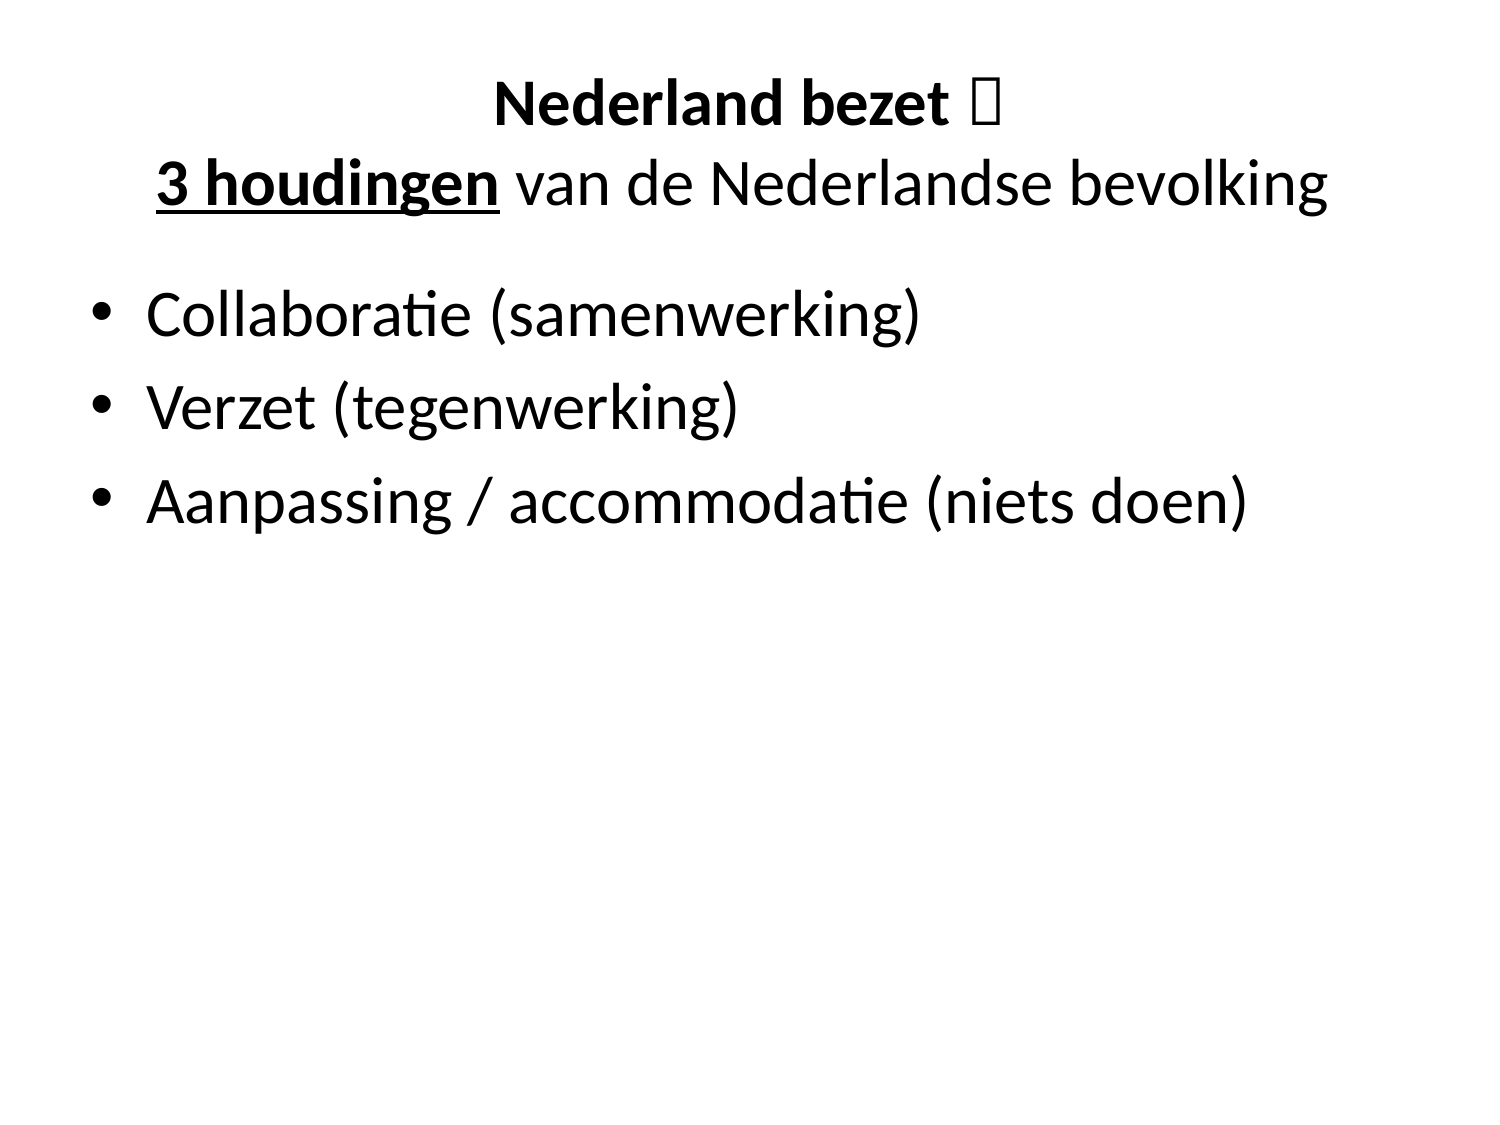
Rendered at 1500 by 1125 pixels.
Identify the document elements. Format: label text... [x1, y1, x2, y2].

title Nederland bezet  3 houdingen van de Nederlandse bevolking [75, 45, 1425, 233]
list Collaboratie (samenwerking) Verzet (tegenwerking) Aanpassing / accommodatie (niets doen) [75, 262, 1425, 1005]
